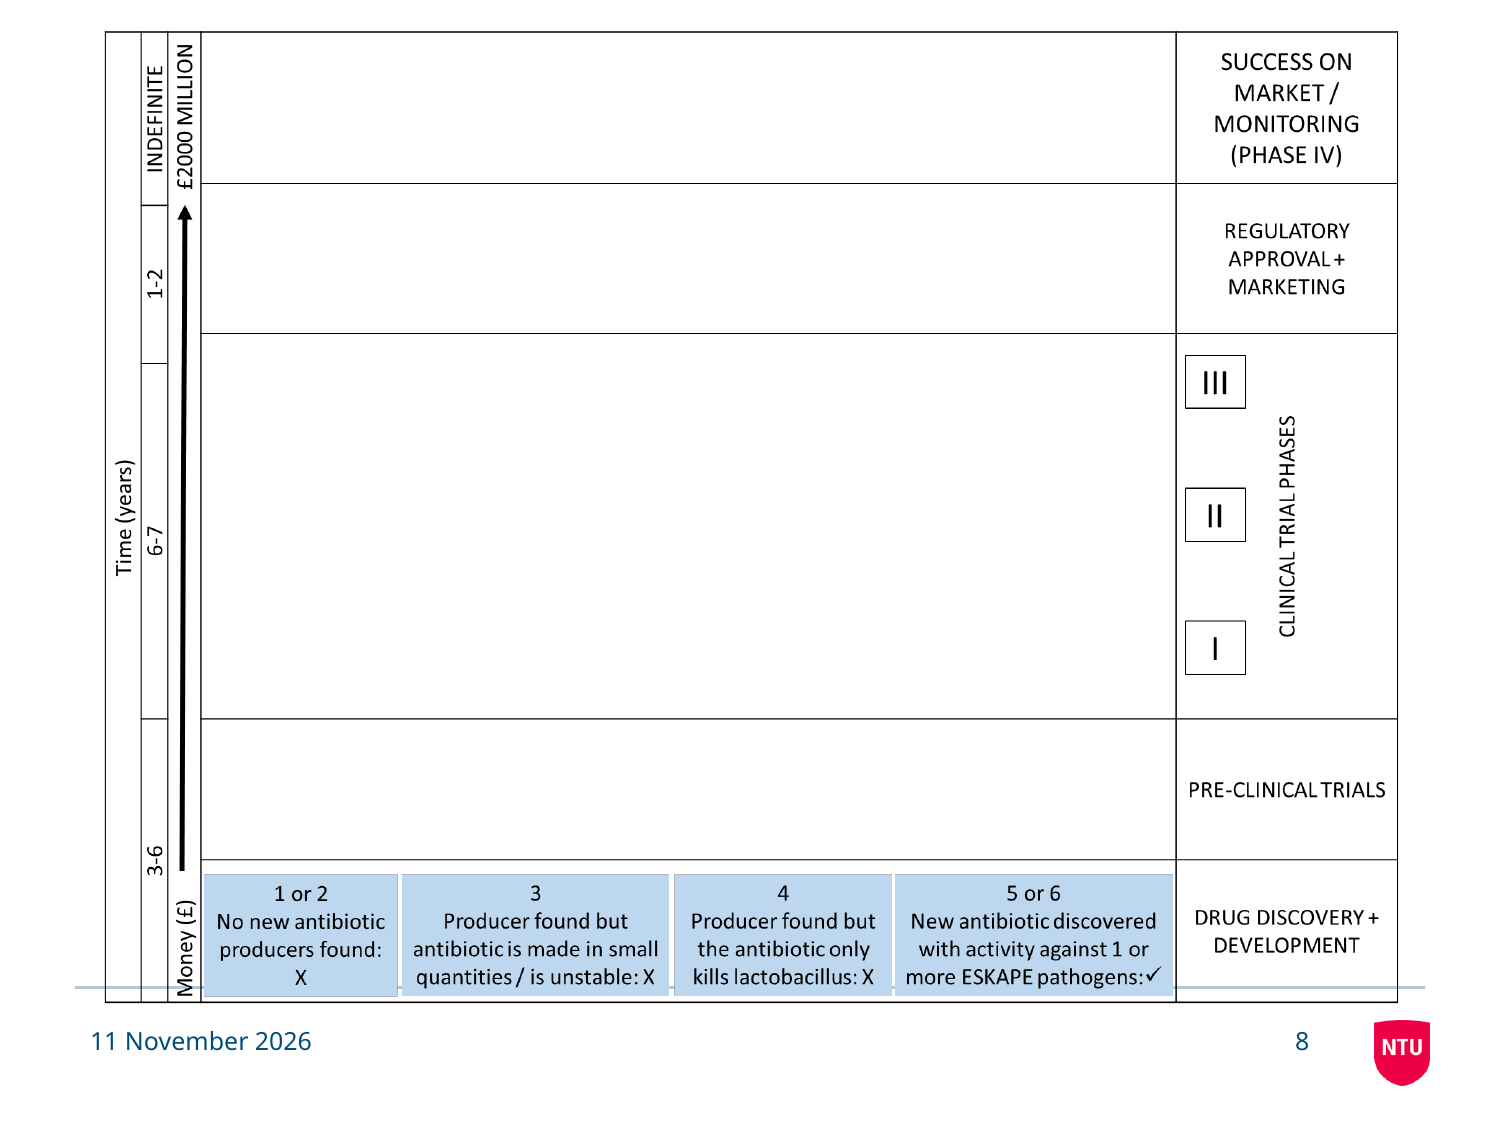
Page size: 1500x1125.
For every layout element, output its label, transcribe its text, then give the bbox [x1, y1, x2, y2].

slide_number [75, 1017, 425, 1097]
picture [100, 31, 1399, 1005]
picture [1374, 1020, 1430, 1086]
slide_number 8 [974, 1017, 1325, 1097]
